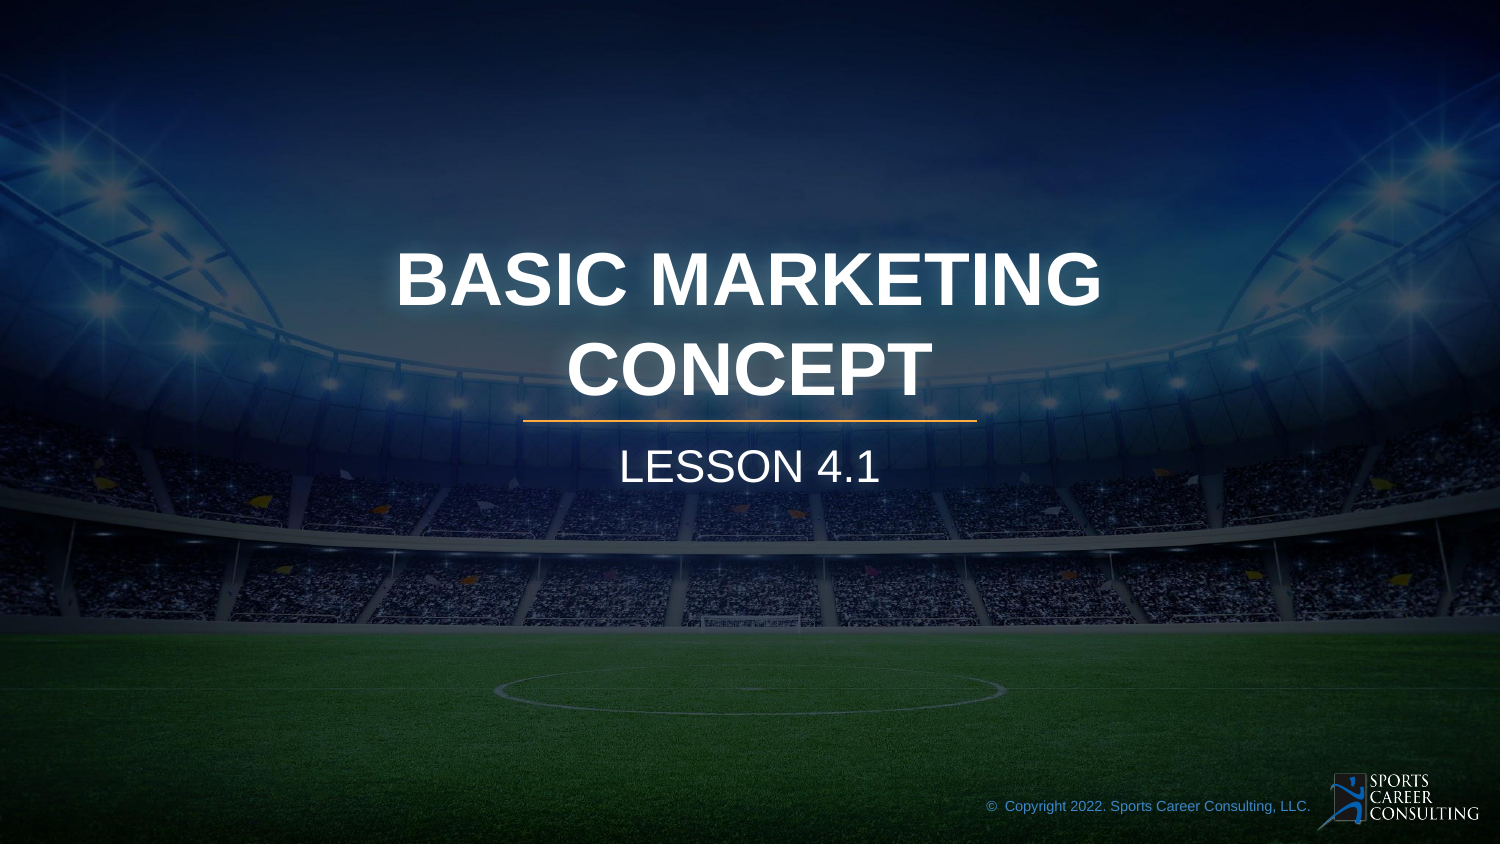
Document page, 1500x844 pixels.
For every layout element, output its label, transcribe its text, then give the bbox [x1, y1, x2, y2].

text_box © Copyright 2022. Sports Career Consulting, LLC. [914, 769, 1326, 832]
picture [0, 0, 1500, 844]
title BASIC MARKETING CONCEPT [356, 319, 1144, 426]
title LESSON 4.1 [482, 430, 1018, 507]
